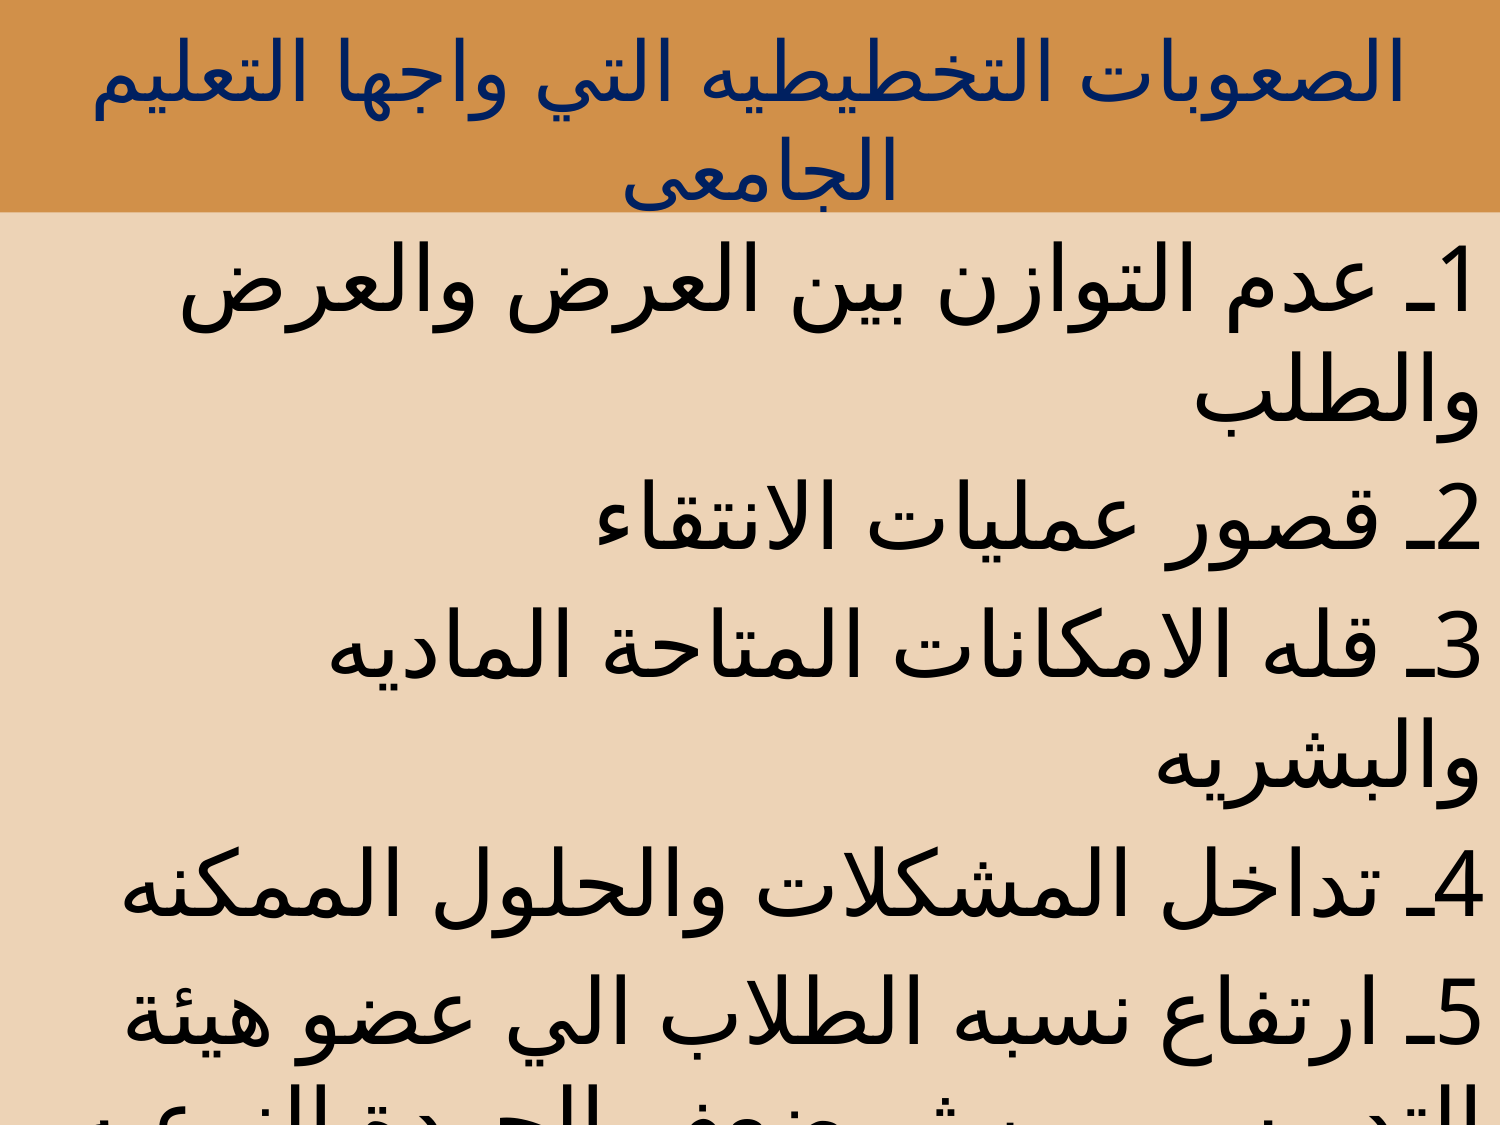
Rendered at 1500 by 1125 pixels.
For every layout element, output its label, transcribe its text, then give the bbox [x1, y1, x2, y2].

list 1ـ عدم التوازن بين العرض والعرض والطلب 2ـ قصور عمليات الانتقاء 3ـ قله الامكانات المتاحة الماديه والبشريه 4ـ تداخل المشكلات والحلول الممكنه 5ـ ارتفاع نسبه الطلاب الي عضو هيئة التدريس ومن ثم ضعف الجودة النوعيه للتعليم الجامعي وضعف مستوي معارف خريجية ومهاراتهم. [0, 212, 1500, 1125]
title الصعوبات التخطيطيه التي واجها التعليم الجامعي [0, 0, 1500, 212]
